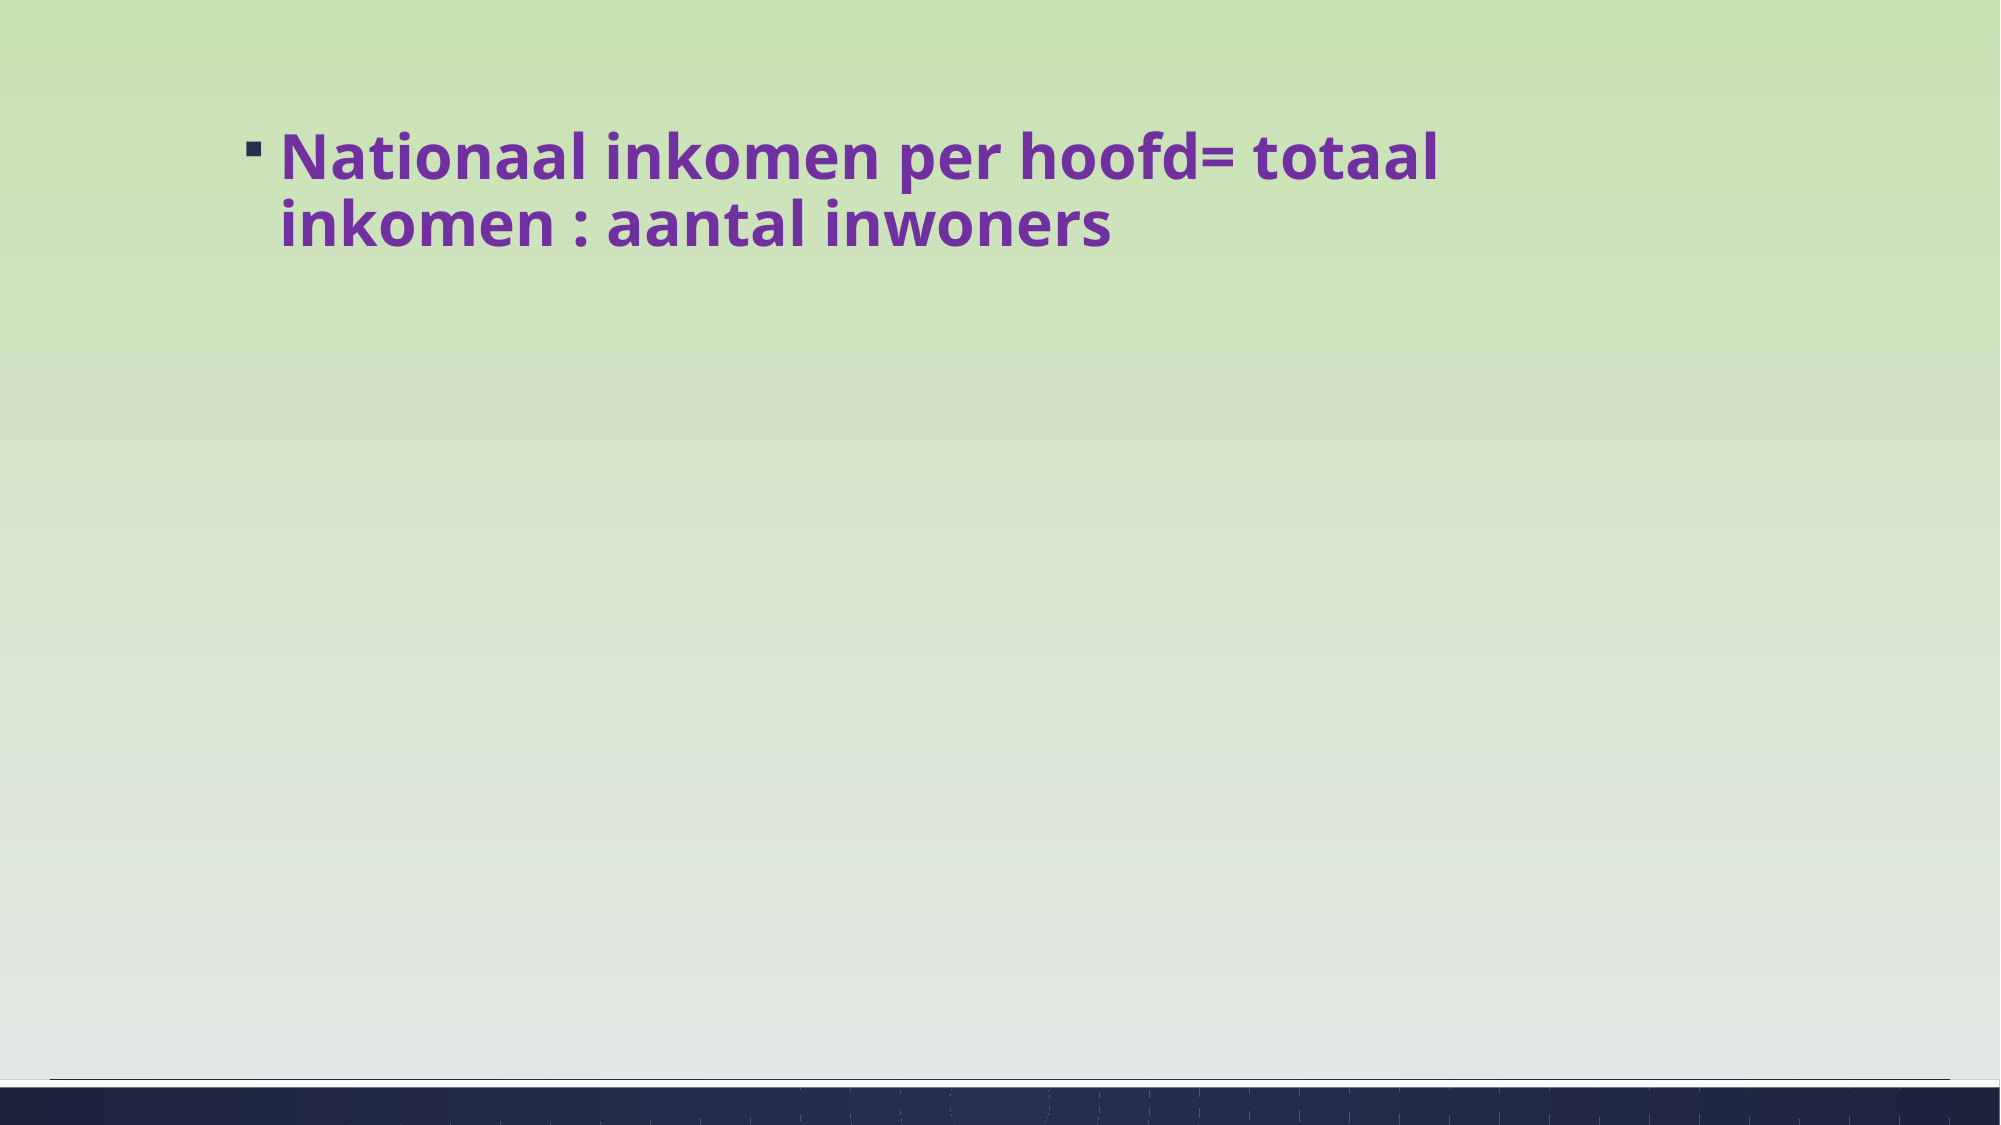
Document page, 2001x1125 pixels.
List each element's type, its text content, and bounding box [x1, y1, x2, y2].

list Nationaal inkomen per hoofd= totaal inkomen : aantal inwoners [219, 117, 1780, 990]
